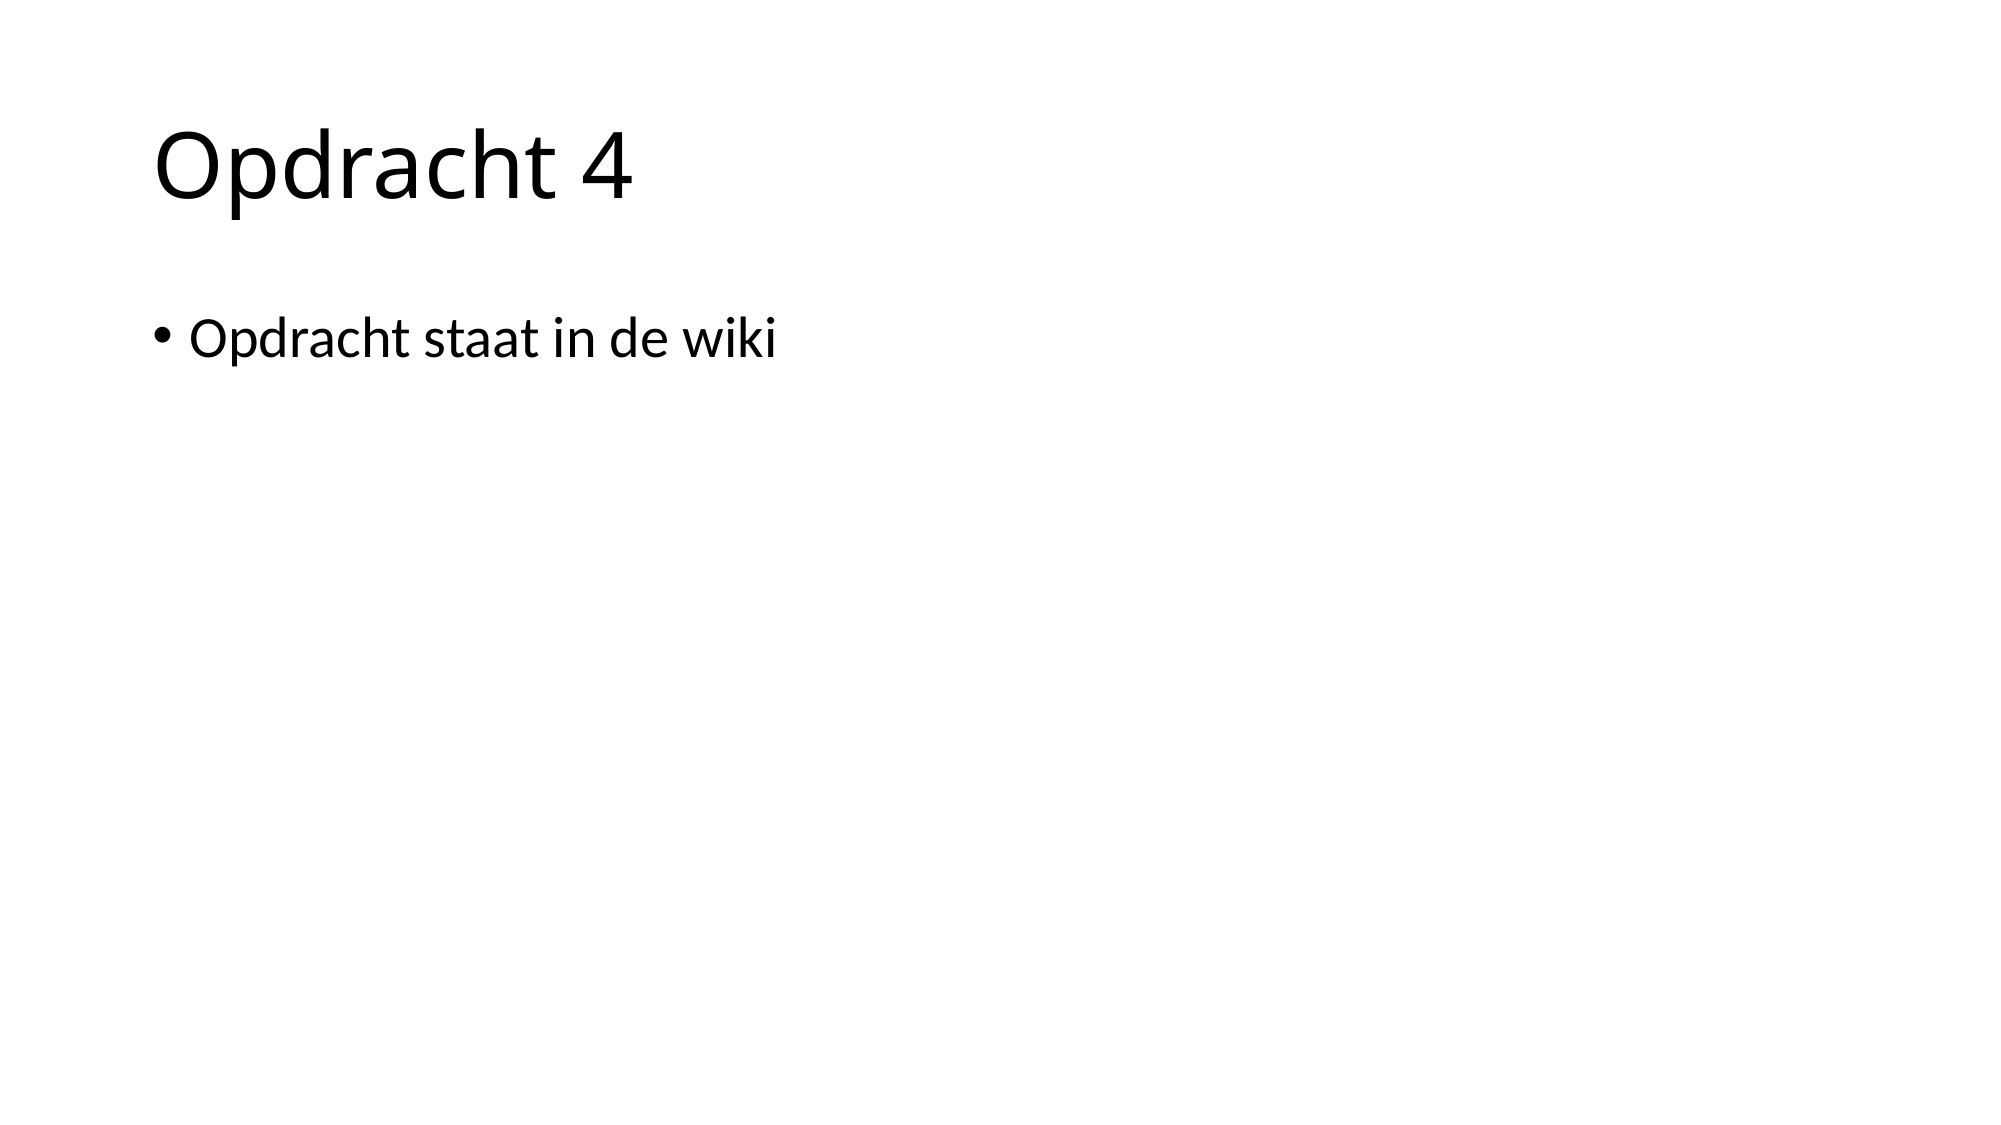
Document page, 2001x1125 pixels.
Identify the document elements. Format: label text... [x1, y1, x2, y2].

list Opdracht staat in de wiki [137, 299, 1863, 1014]
title Opdracht 4 [137, 59, 1863, 278]
